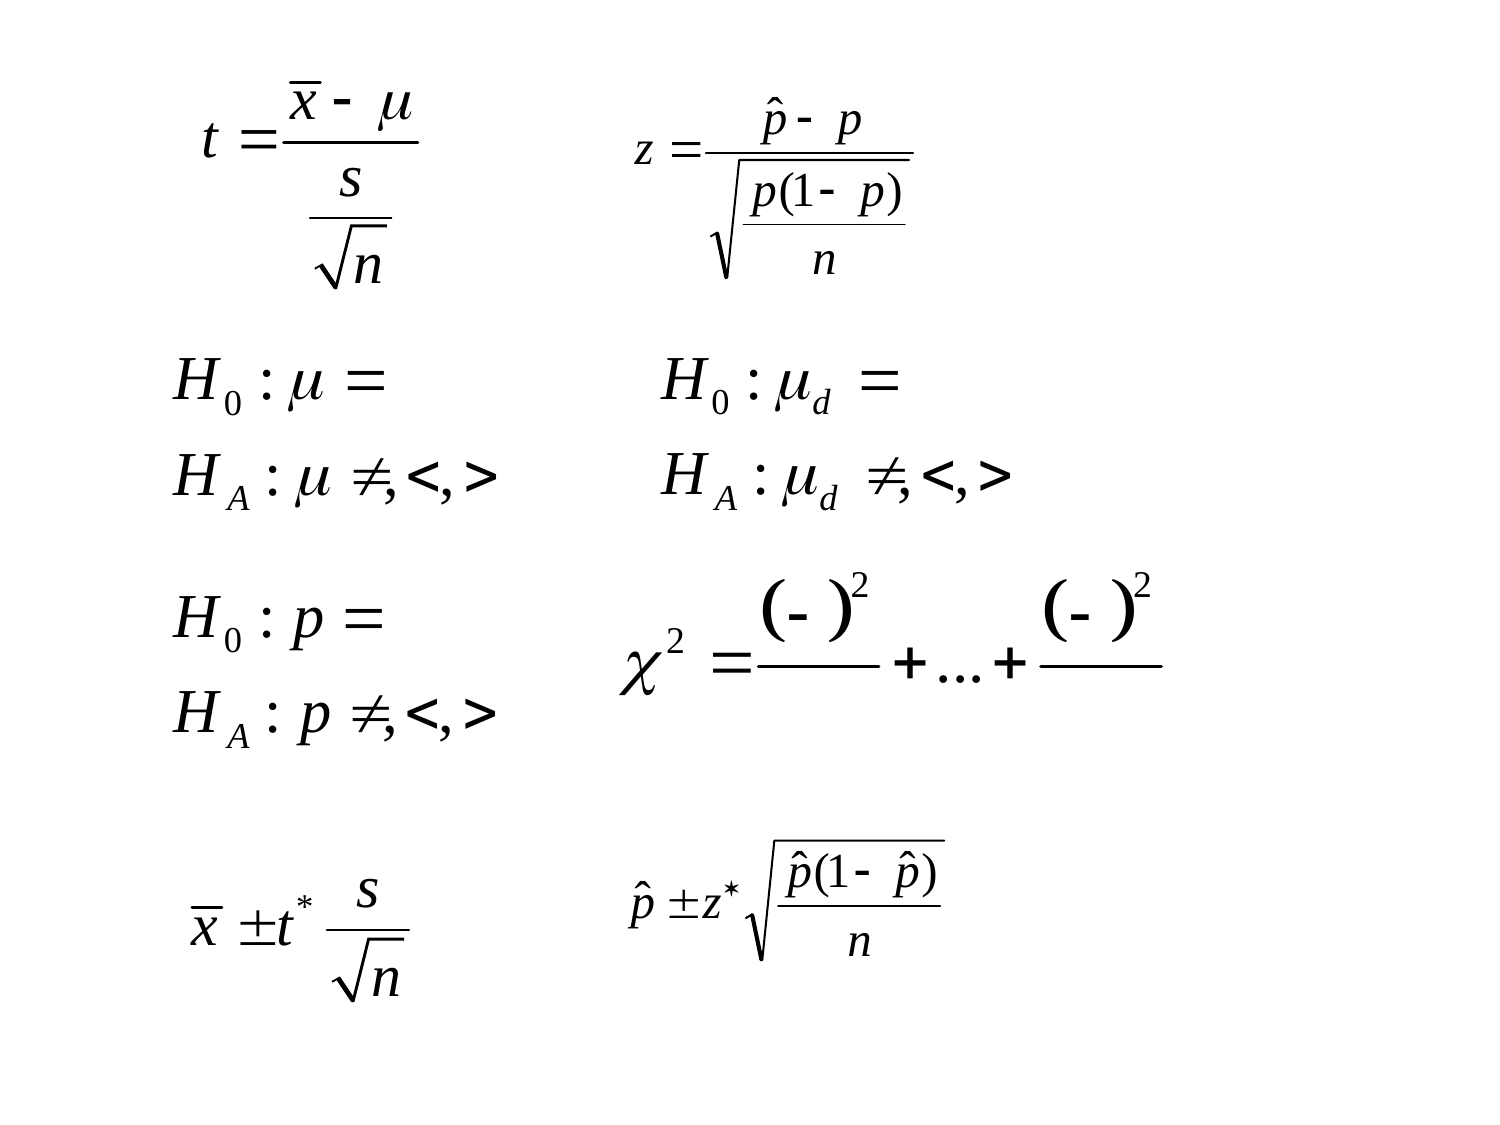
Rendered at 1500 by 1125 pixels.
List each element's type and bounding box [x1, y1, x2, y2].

text_box [162, 337, 507, 526]
text_box [194, 62, 431, 303]
text_box [649, 337, 1026, 526]
text_box [624, 87, 924, 288]
text_box [179, 849, 420, 1016]
text_box [616, 828, 957, 972]
text_box [162, 574, 507, 763]
text_box [609, 552, 1176, 749]
